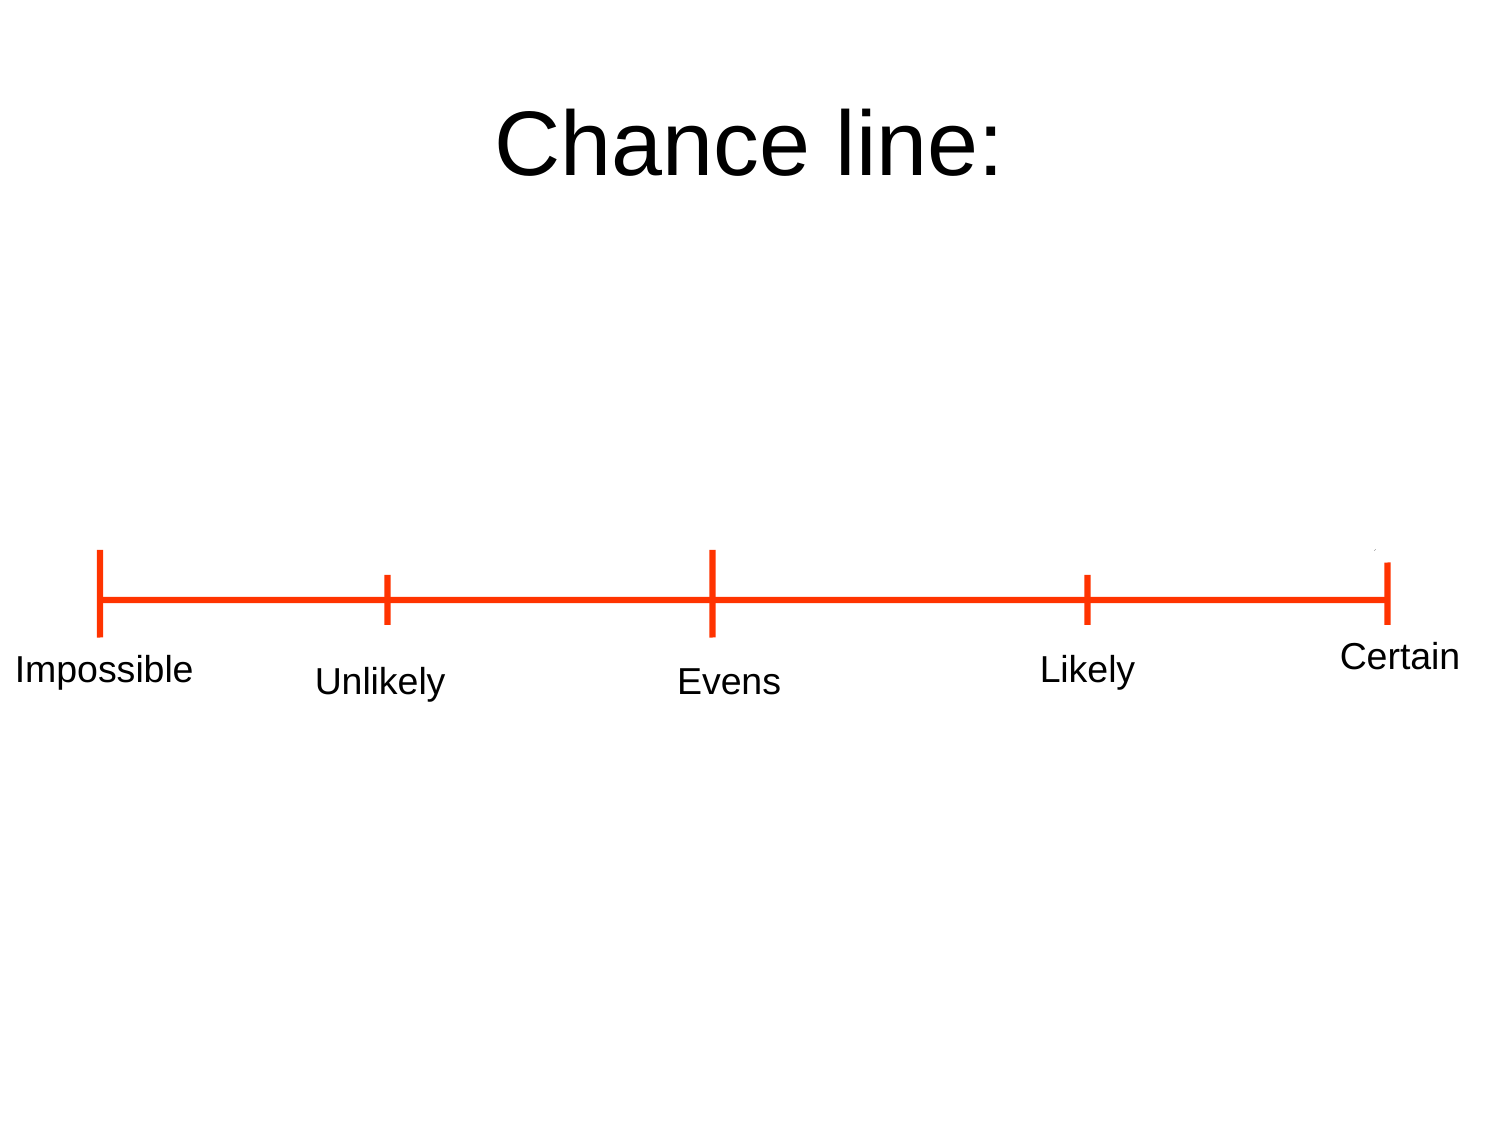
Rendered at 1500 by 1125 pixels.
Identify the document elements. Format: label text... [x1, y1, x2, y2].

text_box Unlikely [300, 649, 488, 710]
text_box Impossible [0, 637, 225, 698]
text_box Certain [1325, 624, 1500, 685]
text_box Likely [1024, 637, 1188, 698]
title Chance line: [74, 44, 1426, 233]
text_box Evens [662, 649, 875, 710]
